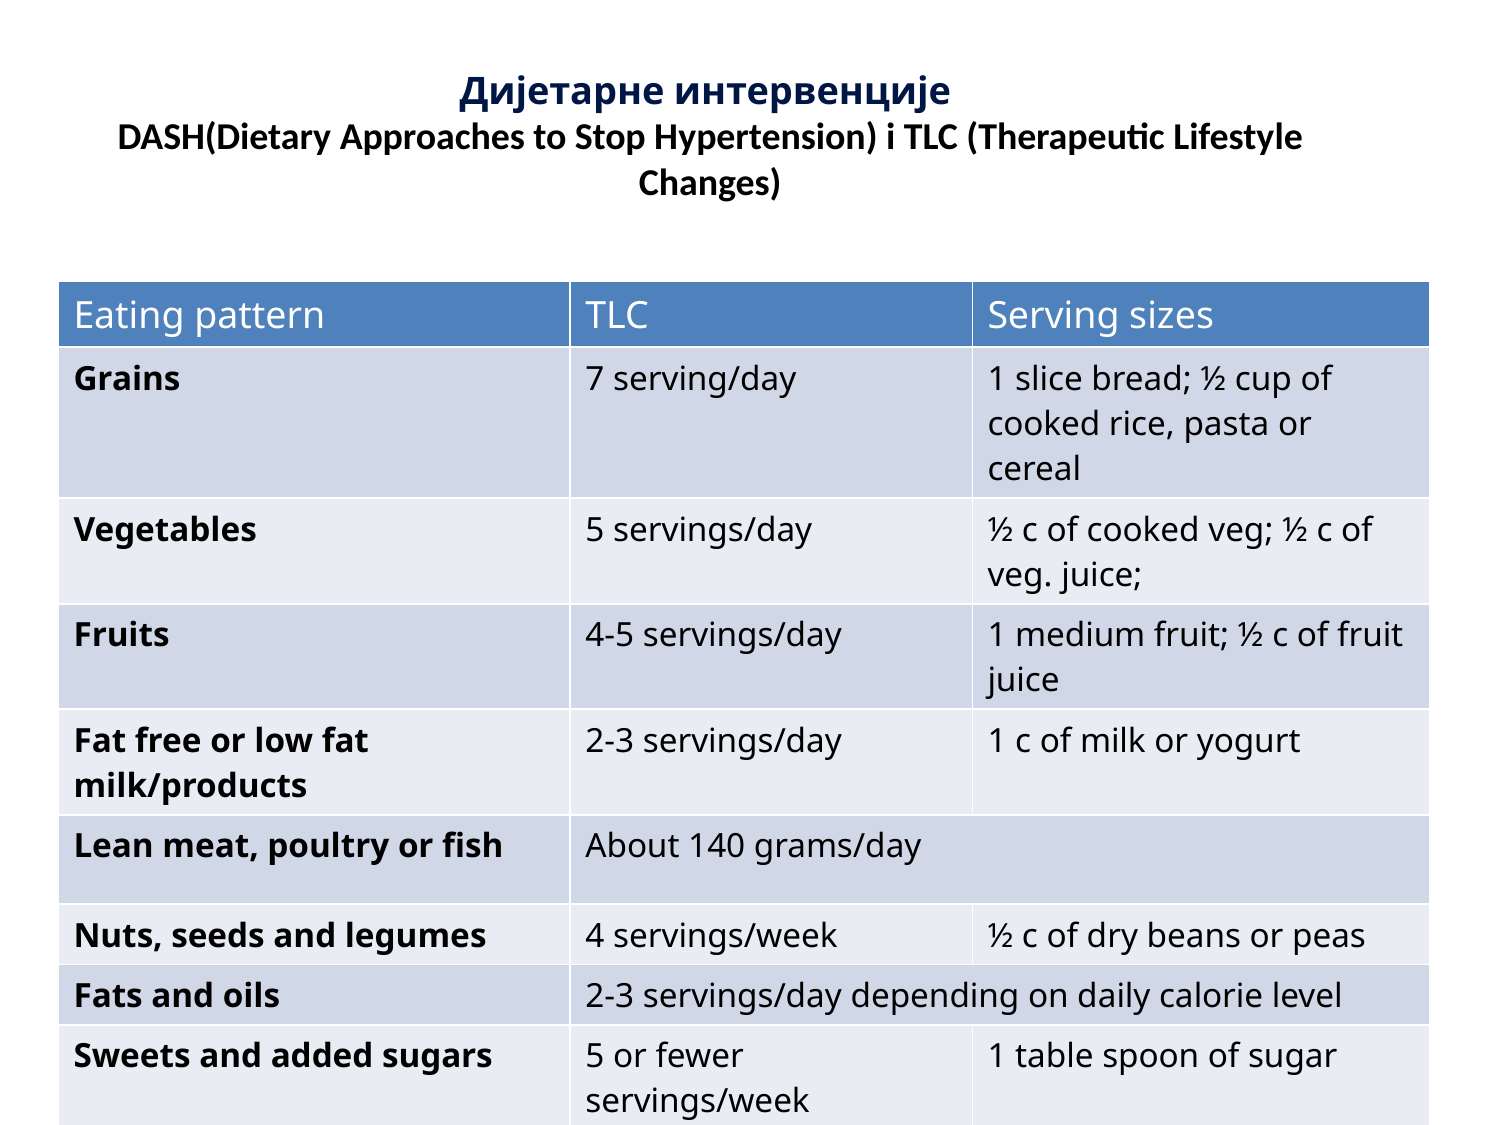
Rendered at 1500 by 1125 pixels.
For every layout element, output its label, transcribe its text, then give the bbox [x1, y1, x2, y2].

table_header Serving sizes [973, 282, 1429, 346]
table_cell 2-3 servings/day depending on daily calorie level [571, 965, 1429, 1024]
table_cell About 140 grams/day [571, 816, 1429, 903]
table_header Eating pattern [59, 282, 569, 346]
table_cell 5 servings/day [571, 499, 972, 603]
table_cell 5 or fewer servings/week [571, 1026, 972, 1125]
table_cell Fruits [59, 605, 569, 708]
table_cell 1 c of milk or yogurt [973, 710, 1429, 814]
table_cell 7 serving/day [571, 348, 972, 497]
table_cell 4-5 servings/day [571, 605, 972, 708]
table_cell 1 medium fruit; ½ c of fruit juice [973, 605, 1429, 708]
table_cell Lean meat, poultry or fish [59, 816, 569, 903]
table_cell Vegetables [59, 499, 569, 603]
table_cell ½ c of dry beans or peas [973, 905, 1429, 964]
title Дијетарне интервенције DASH(Dietary Approaches to Stop Hypertension) i TLC (Therapeutic Lifestyle Changes) [35, 58, 1386, 211]
table_cell Fats and oils [59, 965, 569, 1024]
table_cell 1 table spoon of sugar [973, 1026, 1429, 1125]
table_cell Grains [59, 348, 569, 497]
table_cell Sweets and added sugars [59, 1026, 569, 1125]
table_cell Fat free or low fat milk/products [59, 710, 569, 814]
table_cell 1 slice bread; ½ cup of cooked rice, pasta or cereal [973, 348, 1429, 497]
table_cell Nuts, seeds and legumes [59, 905, 569, 964]
table_cell ½ c of cooked veg; ½ c of veg. juice; [973, 499, 1429, 603]
table_header TLC [571, 282, 972, 346]
table_cell 2-3 servings/day [571, 710, 972, 814]
table_cell 4 servings/week [571, 905, 972, 964]
